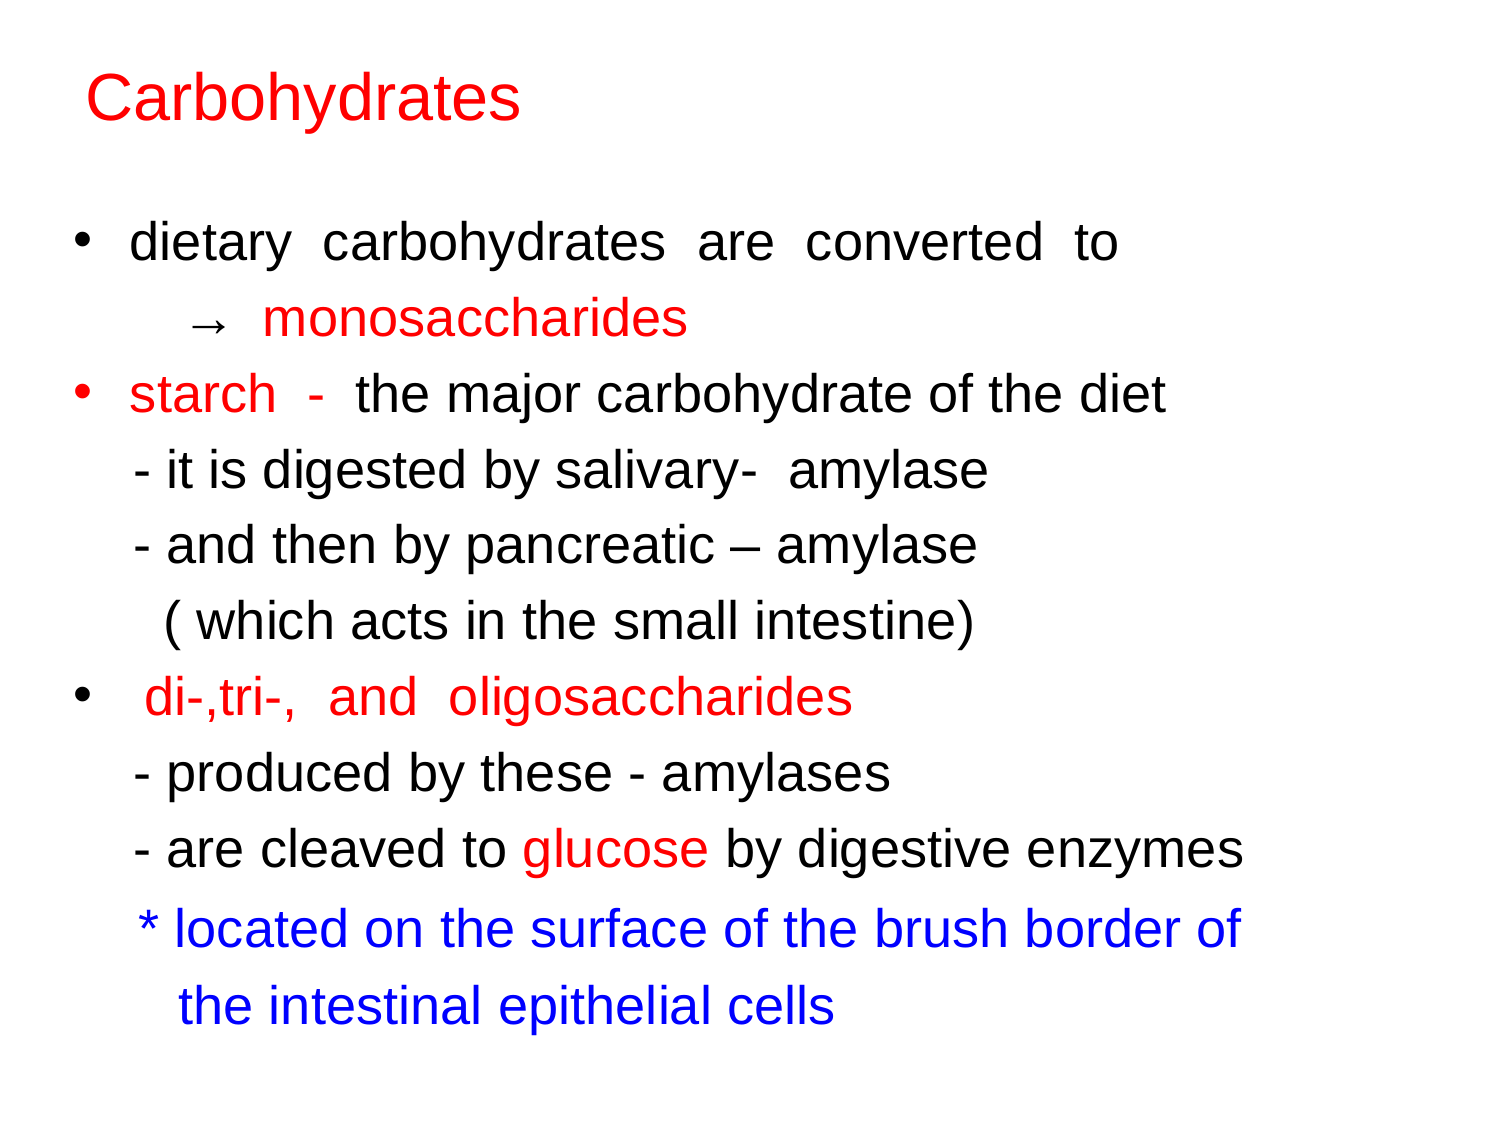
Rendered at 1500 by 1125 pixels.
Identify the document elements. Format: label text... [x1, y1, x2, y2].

title Carbohydrates [70, 0, 1421, 188]
list dietary carbohydrates are converted to → monosaccharides starch - the major carbohydrate of the diet - it is digested by salivary- amylase - and then by pancreatic – amylase ( which acts in the small intestine) di-,tri-, and oligosaccharides - produced by these - amylases - are cleaved to glucose by digestive enzymes * located on the surface of the brush border of the intestinal epithelial cells [58, 199, 1409, 942]
